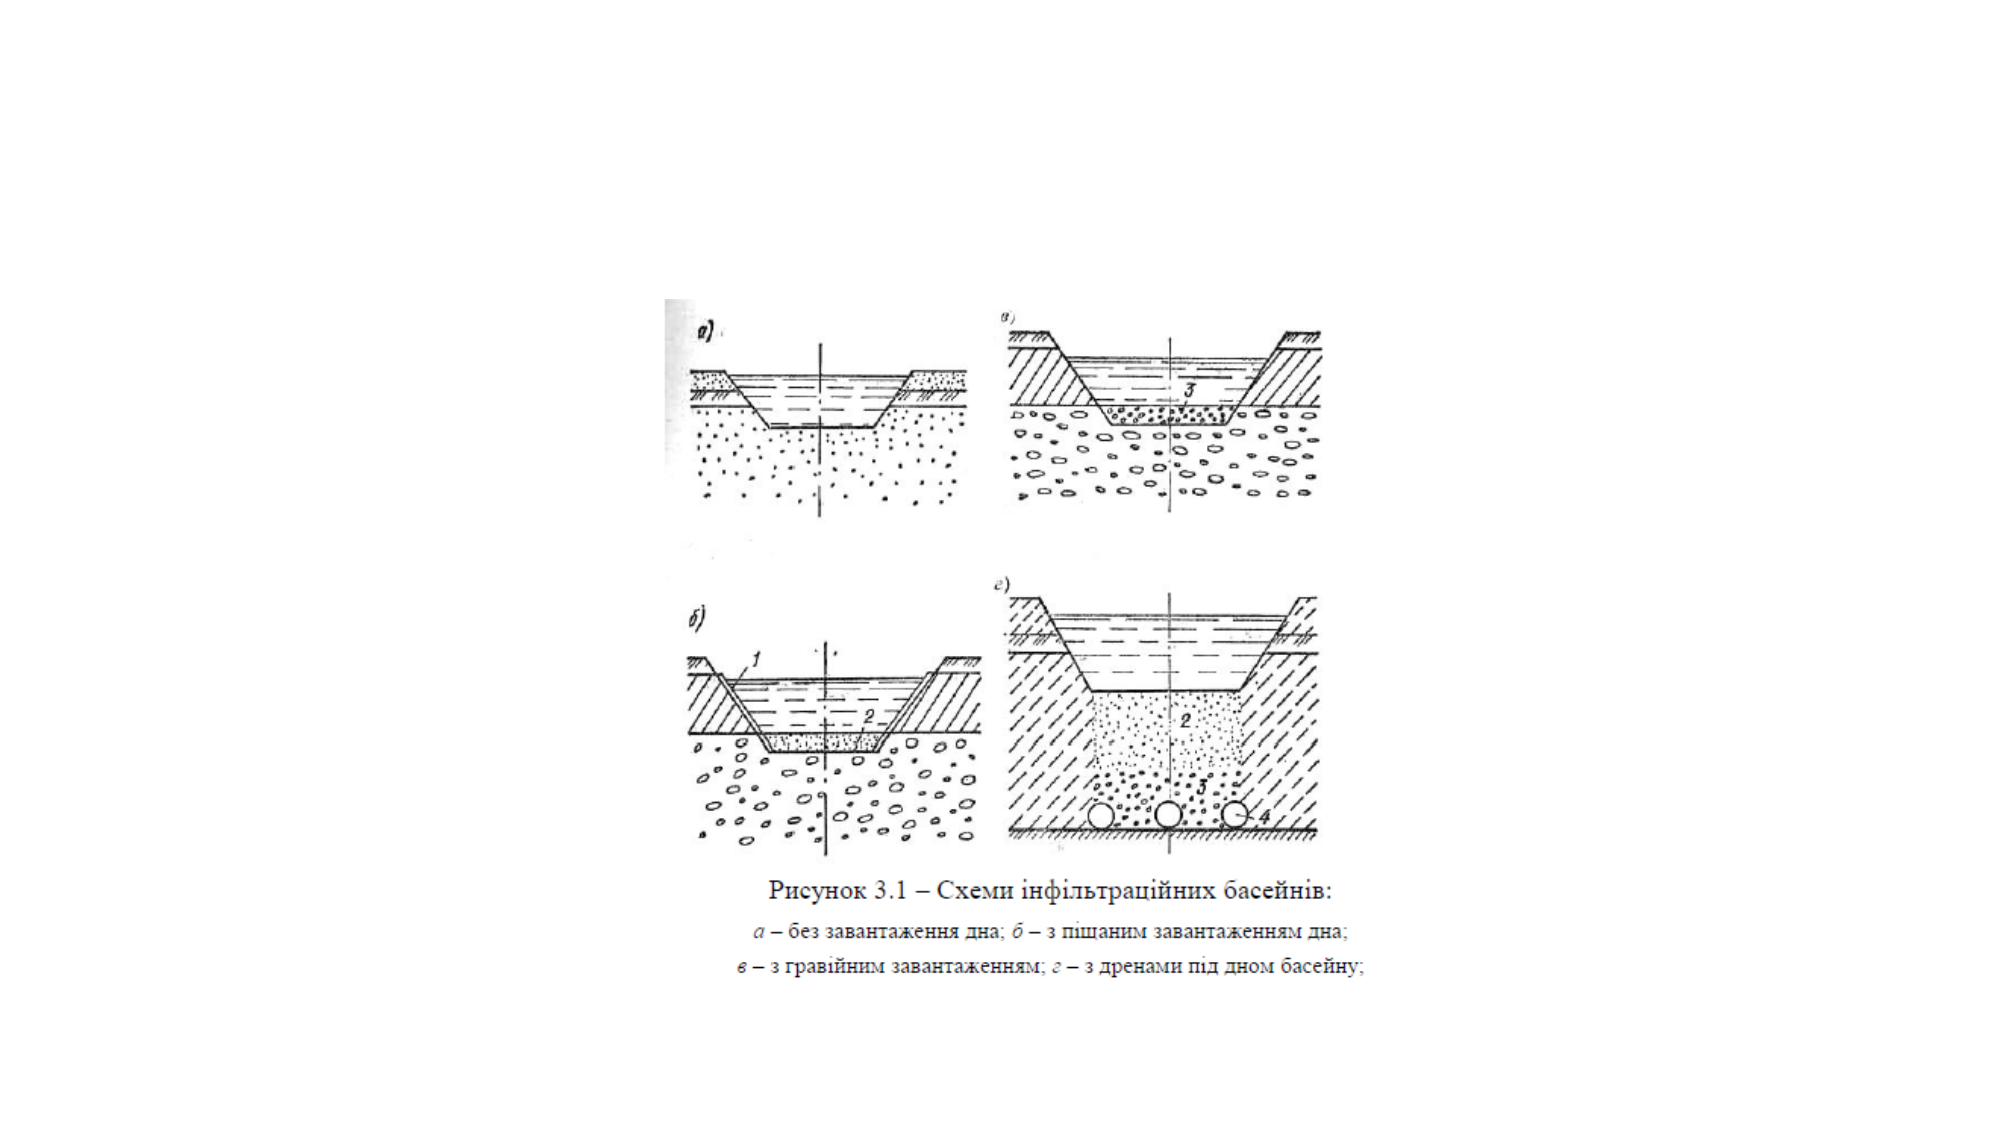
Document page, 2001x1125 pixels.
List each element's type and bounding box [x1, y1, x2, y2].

list [553, 299, 1447, 1014]
